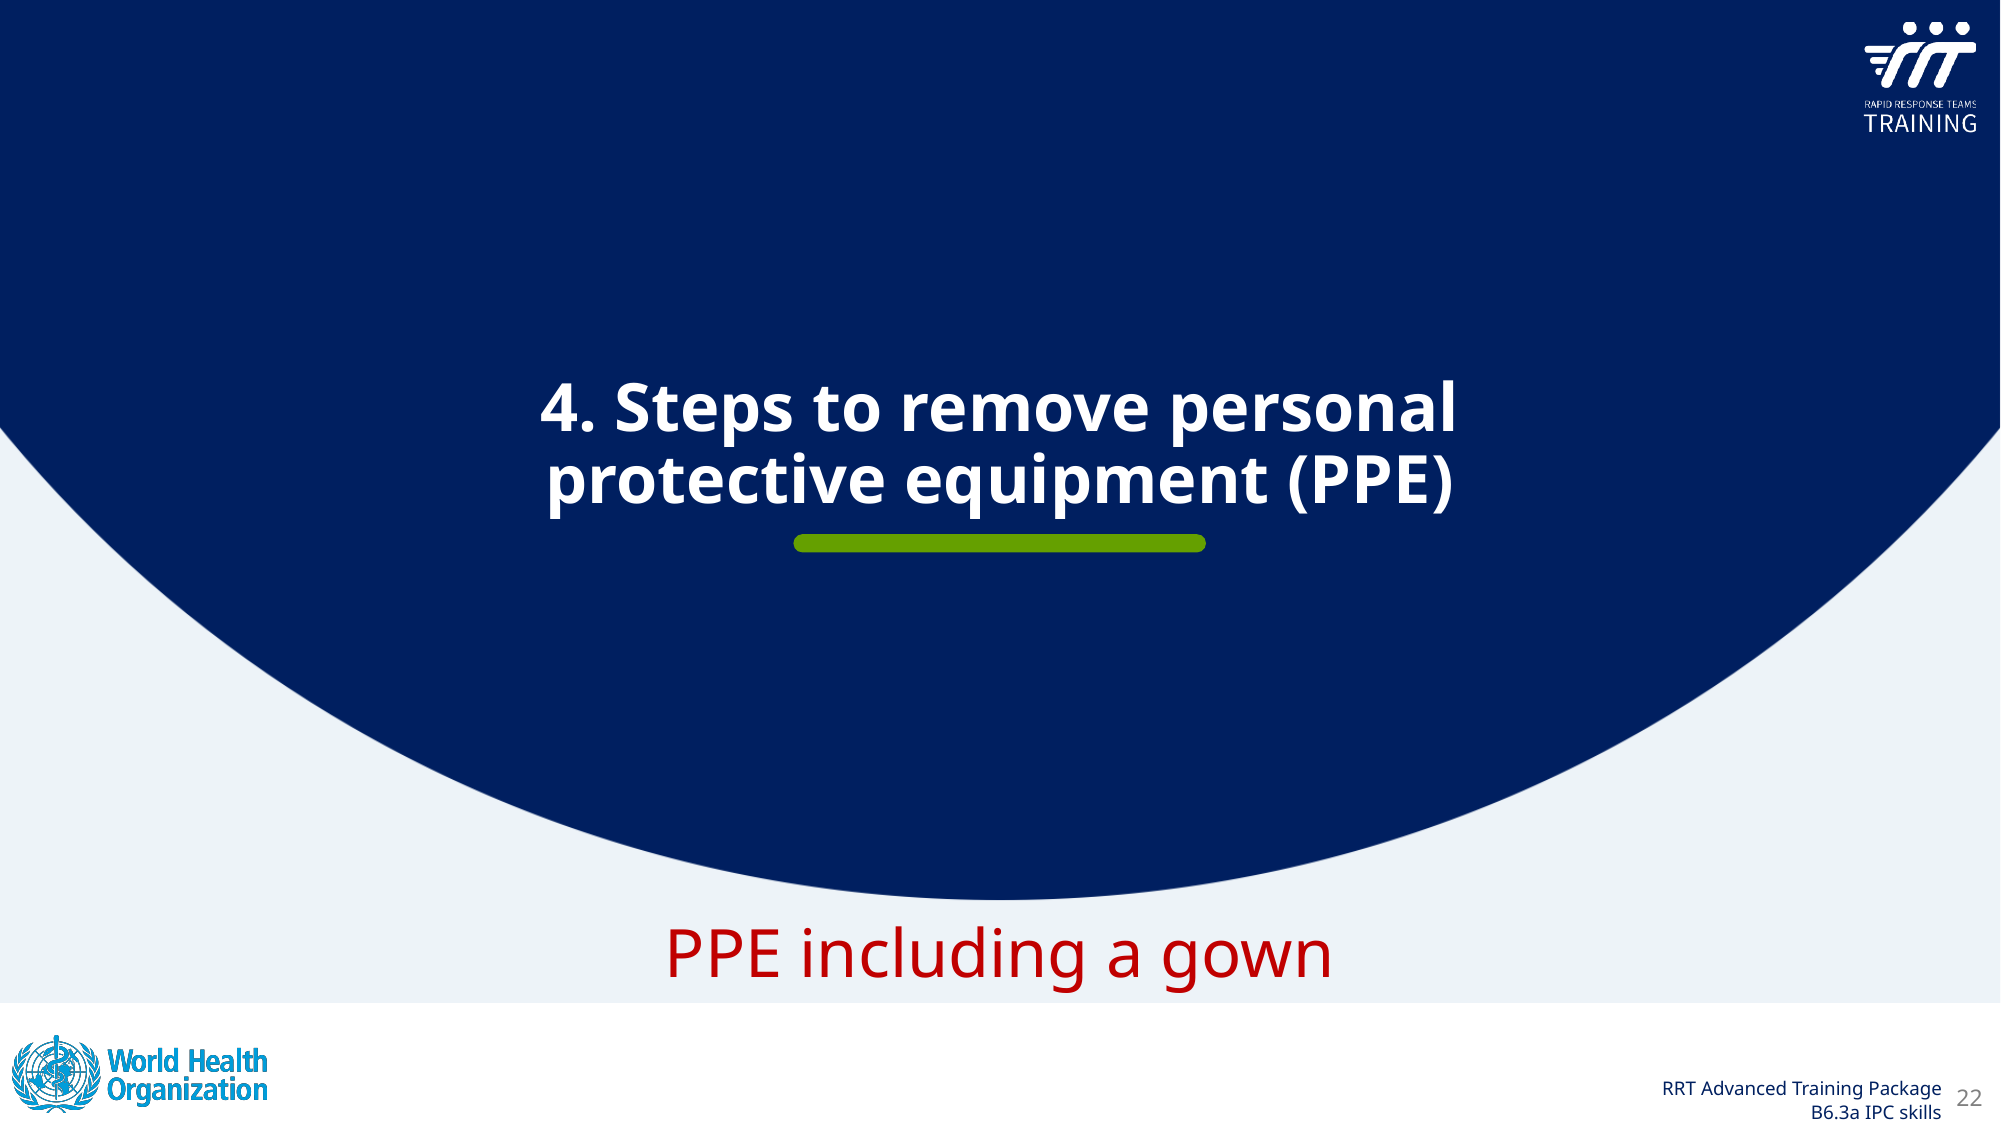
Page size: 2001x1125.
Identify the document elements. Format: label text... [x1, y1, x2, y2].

picture [46, 1056, 54, 1062]
picture [22, 1062, 26, 1077]
picture [12, 1035, 54, 1068]
picture [30, 1083, 37, 1091]
picture [0, 0, 2001, 1003]
picture [40, 1062, 47, 1070]
picture [71, 1053, 90, 1091]
picture [34, 1054, 43, 1078]
text_box 4. Steps to remove personal protective equipment (PPE) [465, 305, 1535, 586]
text_box PPE including a gown [657, 903, 1343, 999]
picture [59, 1035, 267, 1113]
picture [24, 1054, 36, 1087]
picture [12, 1083, 48, 1113]
picture [36, 1088, 78, 1105]
picture [50, 1108, 62, 1113]
